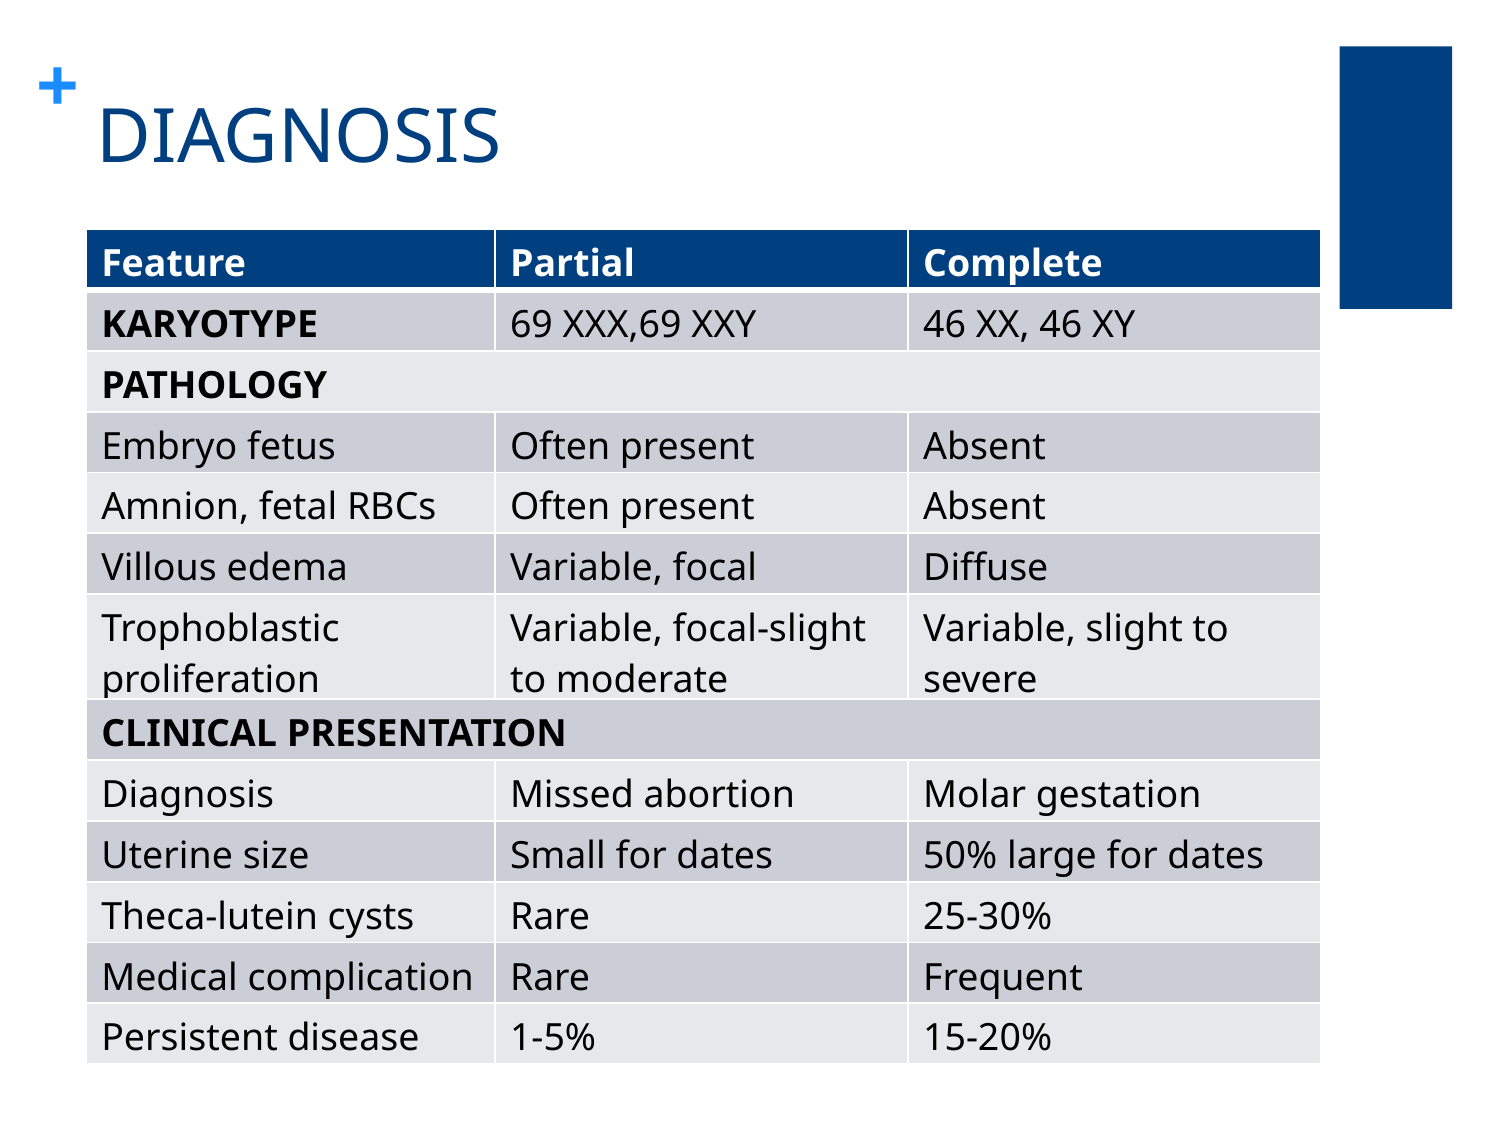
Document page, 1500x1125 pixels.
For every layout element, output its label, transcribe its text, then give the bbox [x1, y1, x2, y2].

table_cell Theca-lutein cysts [87, 883, 494, 942]
table_cell Persistent disease [87, 1004, 494, 1063]
table_header Partial [496, 230, 907, 287]
table_cell Villous edema [87, 534, 494, 593]
table_cell Absent [909, 413, 1320, 472]
table_cell 50% large for dates [909, 822, 1320, 881]
table_cell Medical complication [87, 943, 494, 1002]
table_cell 25-30% [909, 883, 1320, 942]
table_cell Diagnosis [87, 761, 494, 820]
table_cell Variable, focal [496, 534, 907, 593]
table_cell 46 XX, 46 XY [909, 293, 1320, 350]
table_cell Rare [496, 943, 907, 1002]
table_cell Amnion, fetal RBCs [87, 473, 494, 532]
table_header Feature [87, 230, 494, 287]
table_cell Often present [496, 473, 907, 532]
table_cell CLINICAL PRESENTATION [87, 700, 1320, 759]
table_cell Rare [496, 883, 907, 942]
table_cell Small for dates [496, 822, 907, 881]
table_header Complete [909, 230, 1320, 287]
table_cell KARYOTYPE [87, 293, 494, 350]
table_cell Molar gestation [909, 761, 1320, 820]
table_cell Often present [496, 413, 907, 472]
title DIAGNOSIS [81, 80, 1322, 230]
table_cell PATHOLOGY [87, 352, 1320, 411]
table_cell Variable, focal-slight to moderate [496, 595, 907, 698]
table_cell 15-20% [909, 1004, 1320, 1063]
table_cell Missed abortion [496, 761, 907, 820]
table_cell 1-5% [496, 1004, 907, 1063]
table_cell Frequent [909, 943, 1320, 1002]
table_cell Variable, slight to severe [909, 595, 1320, 698]
table_cell Trophoblastic proliferation [87, 595, 494, 698]
table_cell Diffuse [909, 534, 1320, 593]
table_cell Uterine size [87, 822, 494, 881]
table_cell Absent [909, 473, 1320, 532]
table_cell 69 XXX,69 XXY [496, 293, 907, 350]
table_cell Embryo fetus [87, 413, 494, 472]
